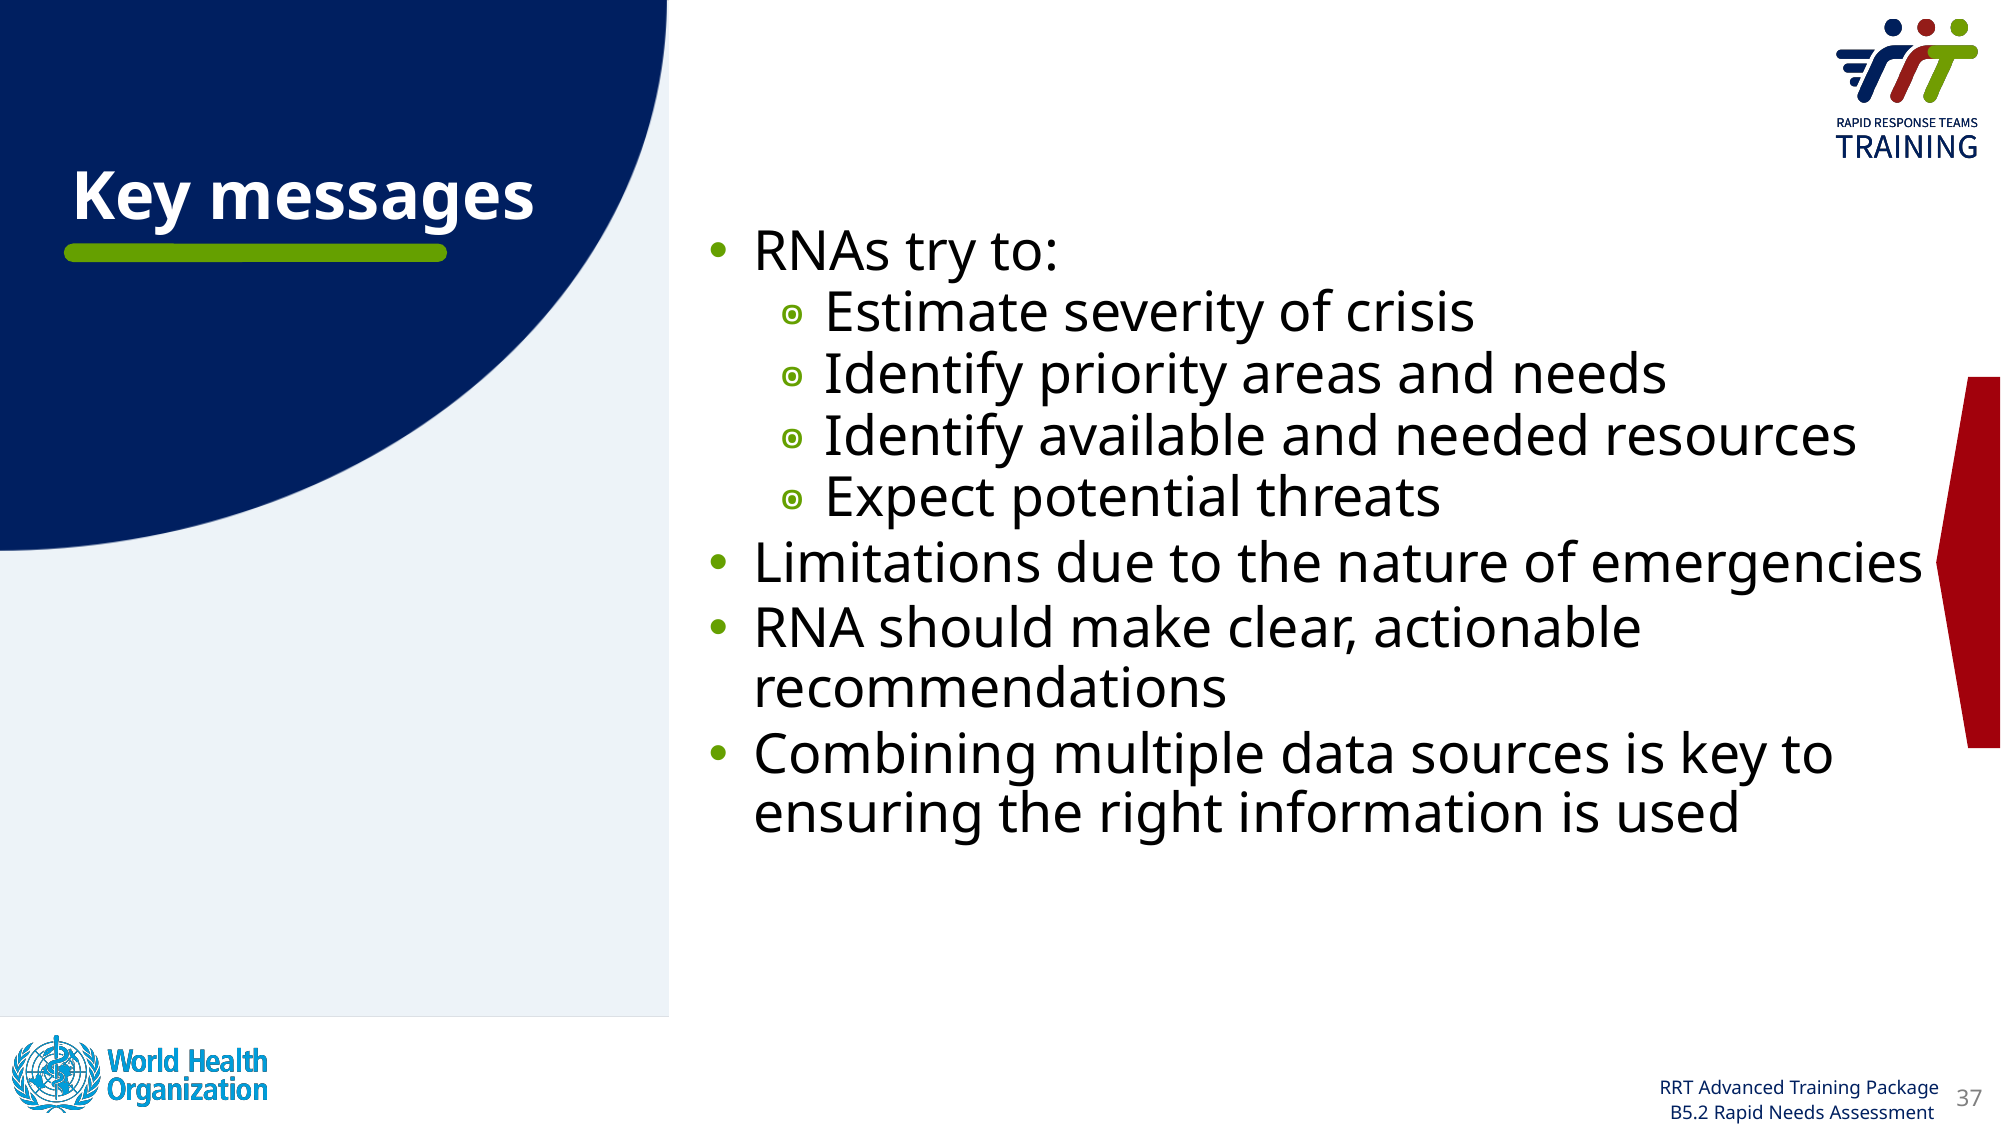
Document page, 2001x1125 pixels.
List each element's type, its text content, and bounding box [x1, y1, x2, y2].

picture [50, 1108, 62, 1113]
picture [40, 1062, 47, 1070]
picture [34, 1054, 43, 1078]
picture [30, 1083, 37, 1091]
picture [46, 1056, 54, 1062]
picture [59, 1035, 267, 1113]
picture [36, 1088, 78, 1105]
picture [22, 1062, 26, 1077]
picture [0, 0, 669, 1018]
picture [24, 1054, 36, 1087]
list RNAs try to: Estimate severity of crisis Identify priority areas and needs Identify available and needed resources Expect potential threats Limitations due to the nature of emergencies RNA should make clear, actionable recommendations Combining multiple data sources is key to ensuring the right information is used [700, 214, 1937, 911]
picture [1835, 19, 1978, 167]
picture [71, 1053, 90, 1091]
picture [12, 1083, 48, 1113]
picture [12, 1035, 54, 1068]
